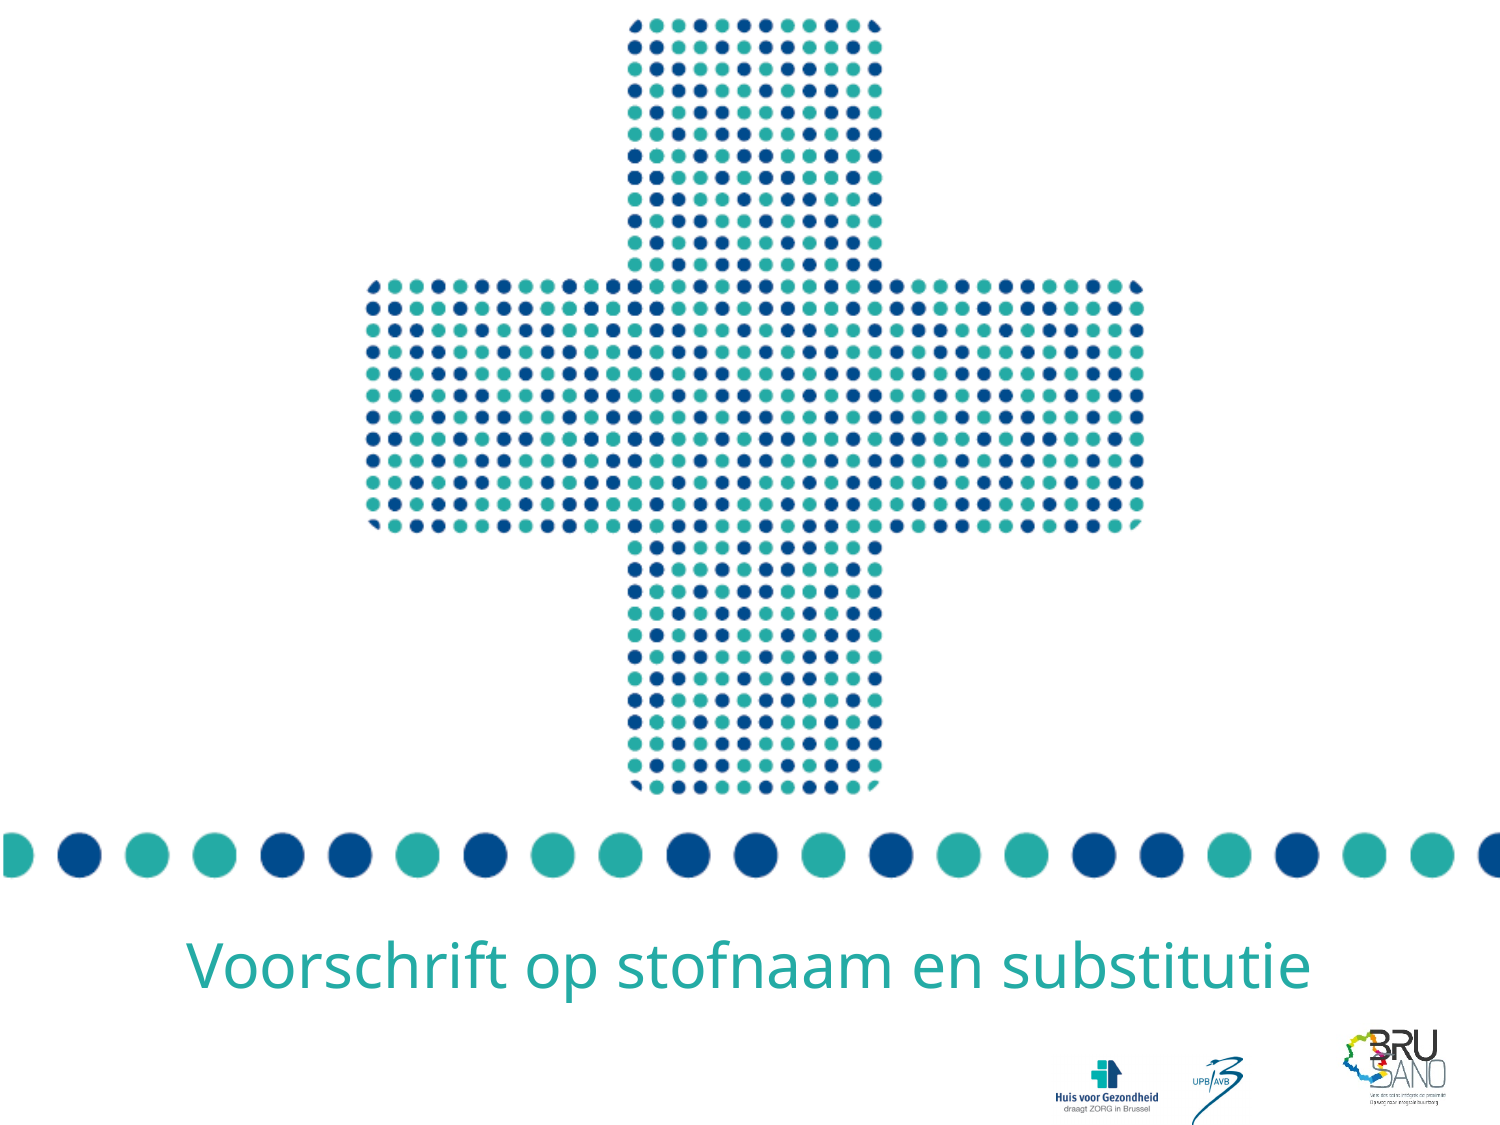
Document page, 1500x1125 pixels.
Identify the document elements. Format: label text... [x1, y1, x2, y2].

picture [1336, 1023, 1452, 1110]
text_box Voorschrift op stofnaam en substitutie [0, 918, 1500, 1009]
